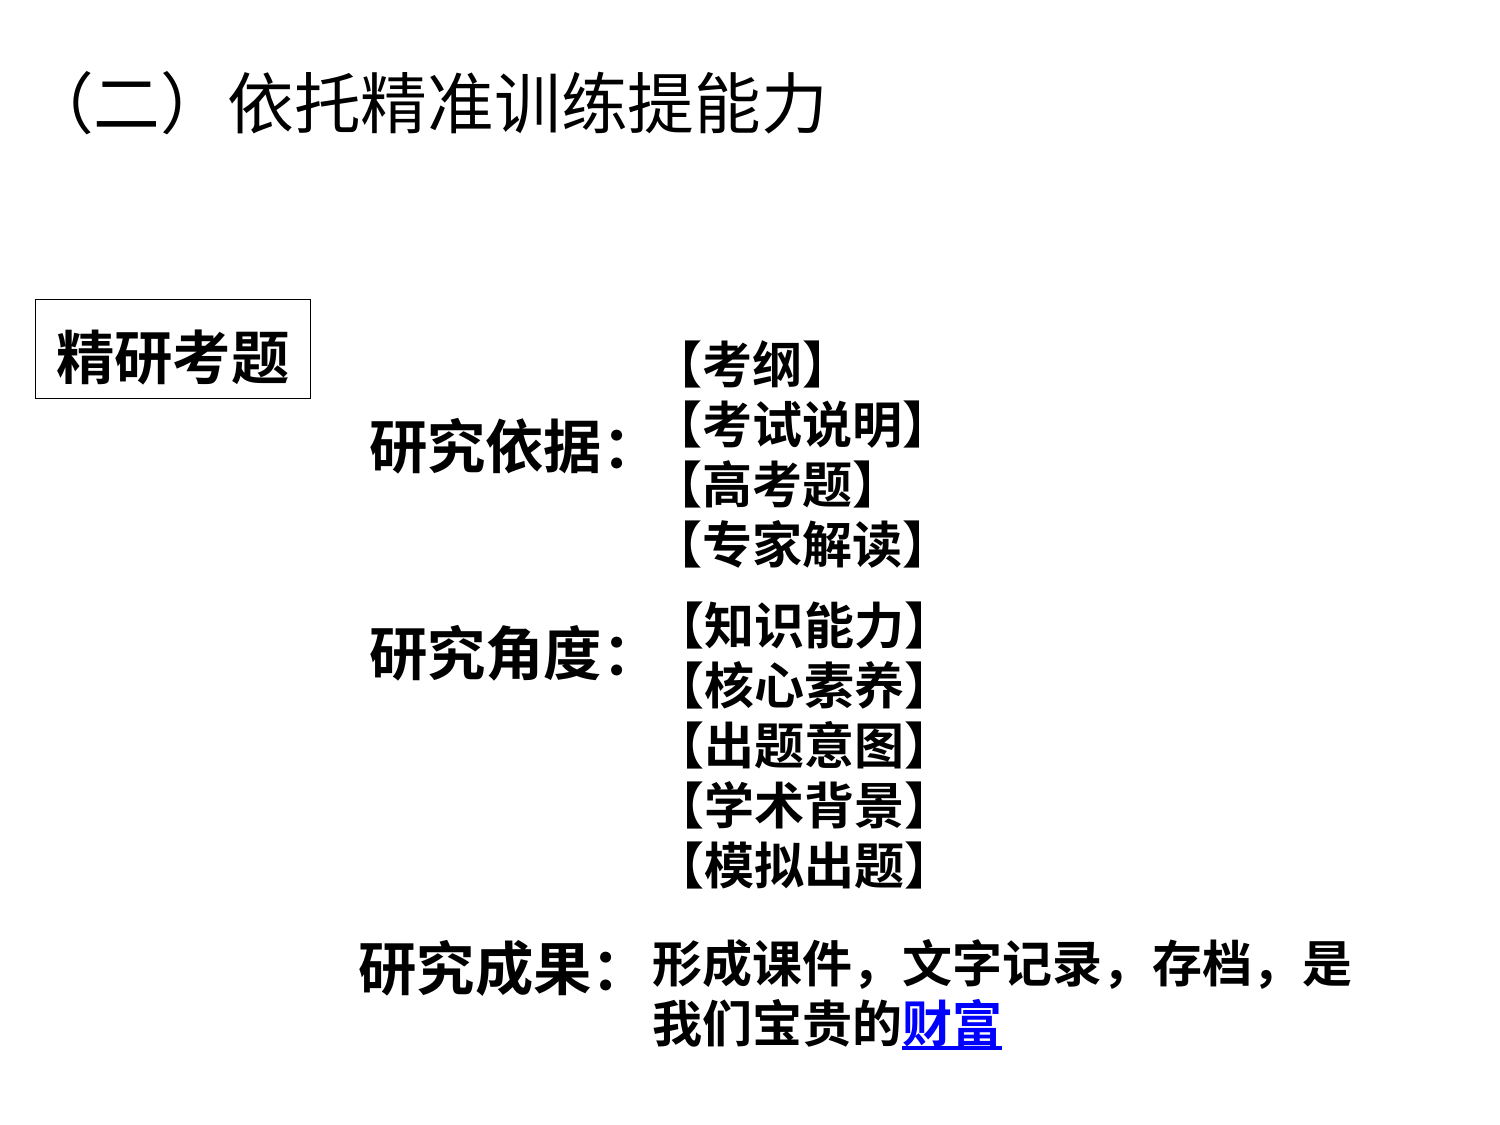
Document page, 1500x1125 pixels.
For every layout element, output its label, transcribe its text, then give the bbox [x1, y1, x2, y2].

text_box 精研考题 [35, 299, 311, 399]
text_box （二）依托精准训练提能力 [12, 54, 1395, 149]
text_box 【考纲】 【考试说明】 【高考题】 【专家解读】 [637, 326, 1388, 672]
text_box 研究角度： [347, 596, 624, 695]
text_box 形成课件，文字记录，存档，是我们宝贵的财富 [637, 924, 1388, 1073]
text_box 研究依据： [347, 388, 624, 488]
text_box 研究成果： [337, 911, 613, 1010]
text_box 【知识能力】 【核心素养】 【出题意图】 【学术背景】 【模拟出题】 [640, 587, 1390, 948]
